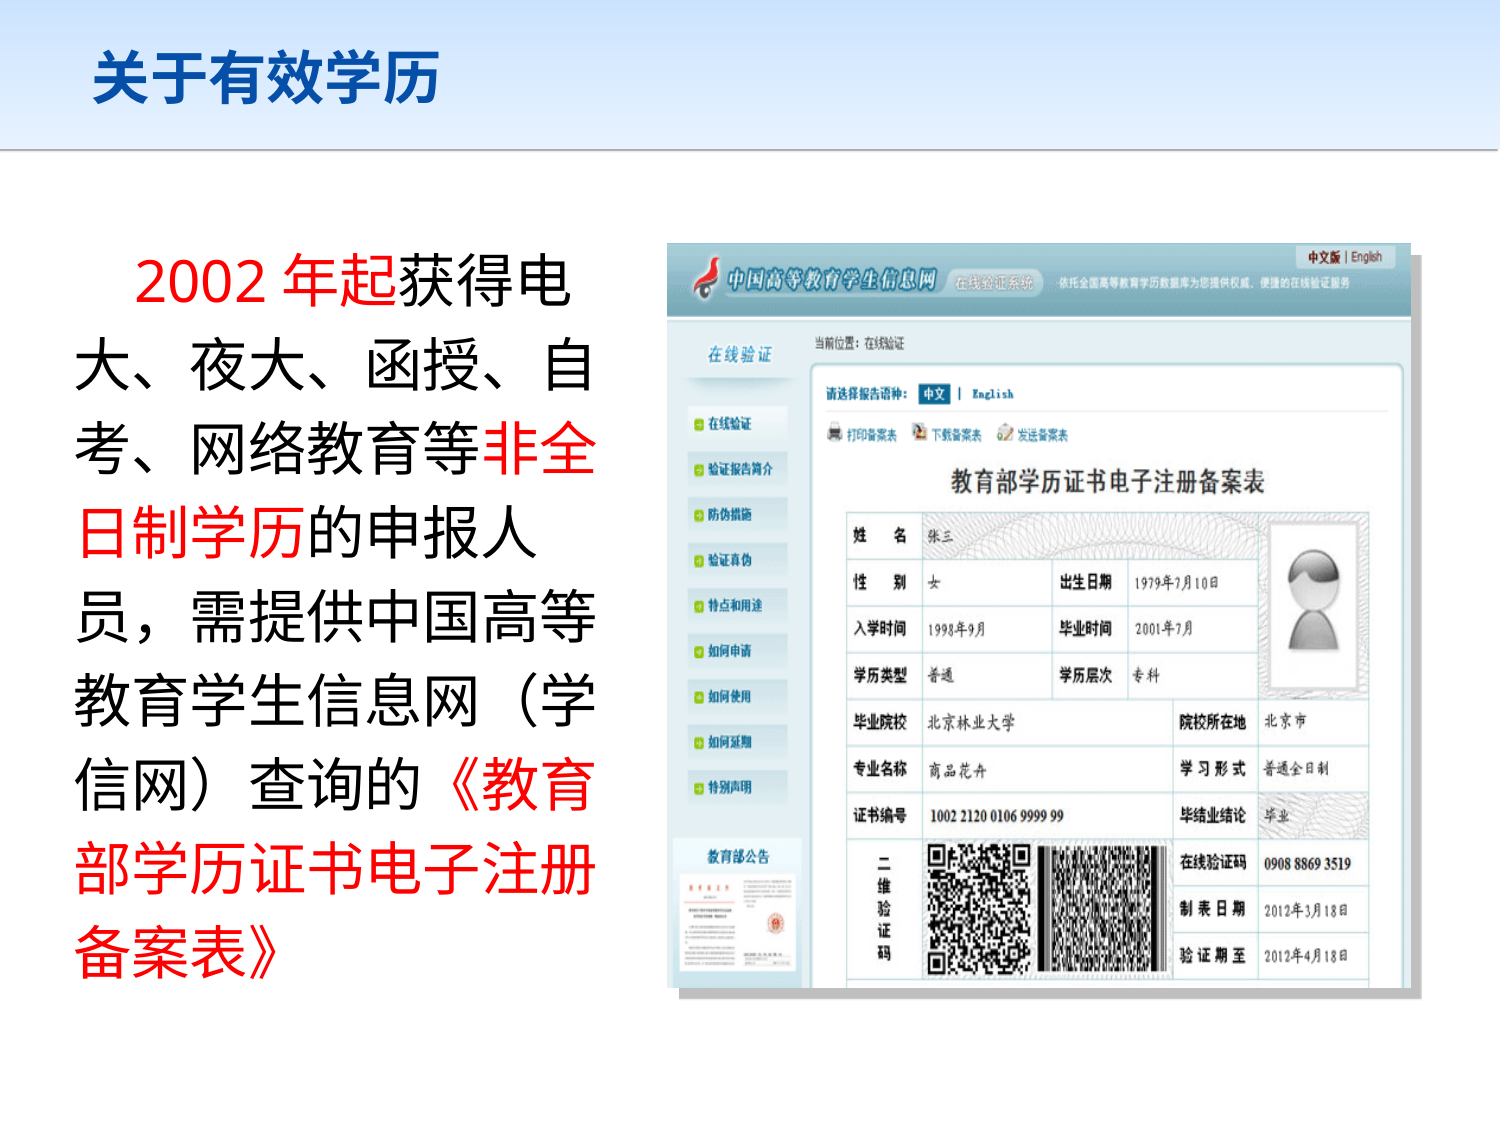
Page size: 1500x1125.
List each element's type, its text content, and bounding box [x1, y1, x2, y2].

text_box 2002年起获得电大、夜大、函授、自考、网络教育等非全日制学历的申报人员，需提供中国高等教育学生信息网（学信网）查询的《教育部学历证书电子注册备案表》 [58, 222, 650, 994]
title 关于有效学历 [76, 23, 1424, 131]
picture [666, 243, 1411, 988]
